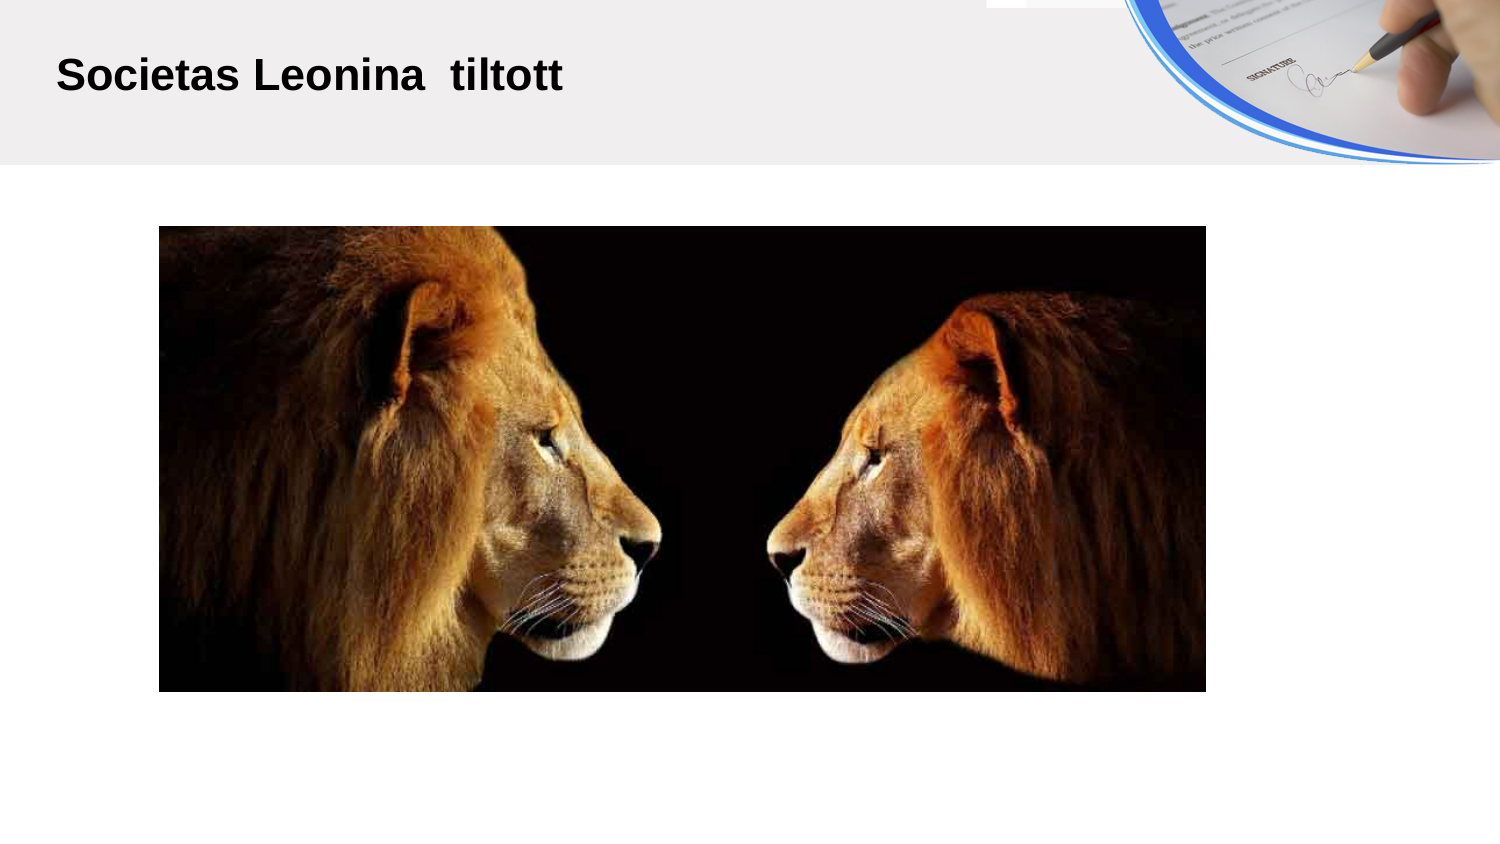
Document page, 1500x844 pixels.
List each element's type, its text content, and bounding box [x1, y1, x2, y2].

picture [0, 0, 1500, 844]
list Societas Leonina tiltott [41, 13, 1500, 109]
